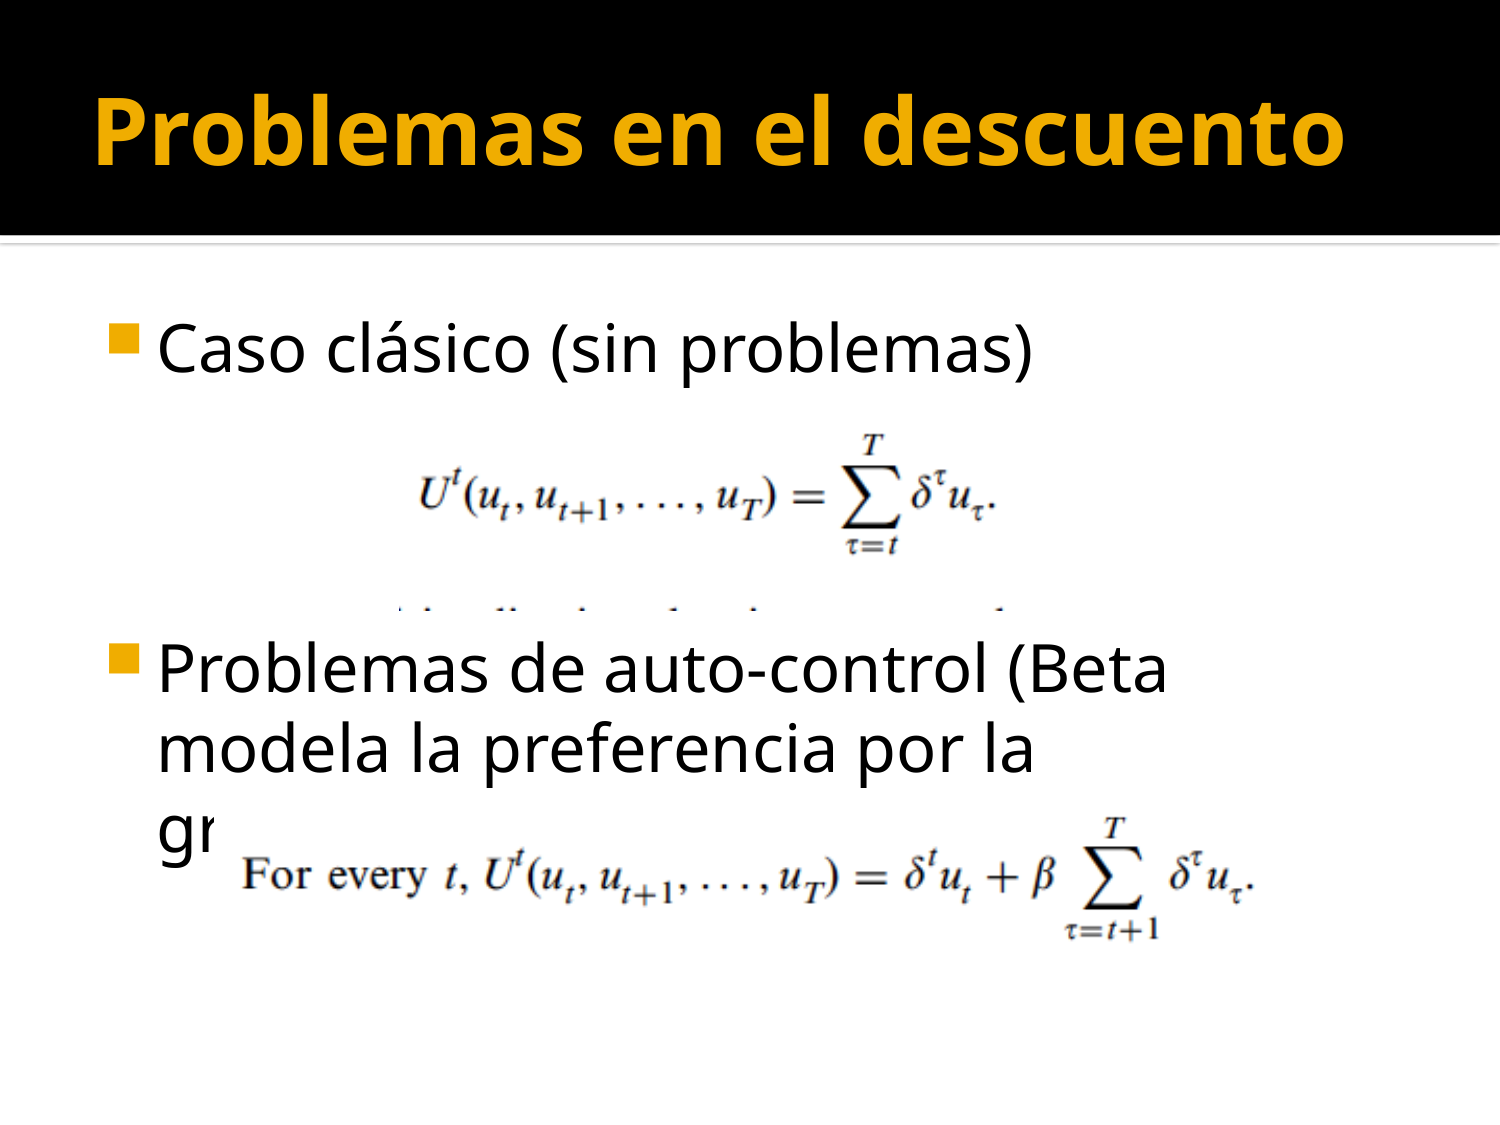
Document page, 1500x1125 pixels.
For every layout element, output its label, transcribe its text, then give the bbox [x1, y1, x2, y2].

picture [214, 799, 1286, 975]
title Problemas en el descuento [75, 25, 1425, 231]
picture [399, 399, 1032, 611]
list Caso clásico (sin problemas) Problemas de auto-control (Beta modela la preferencia por la gratificación inmediata). [75, 291, 1425, 1050]
